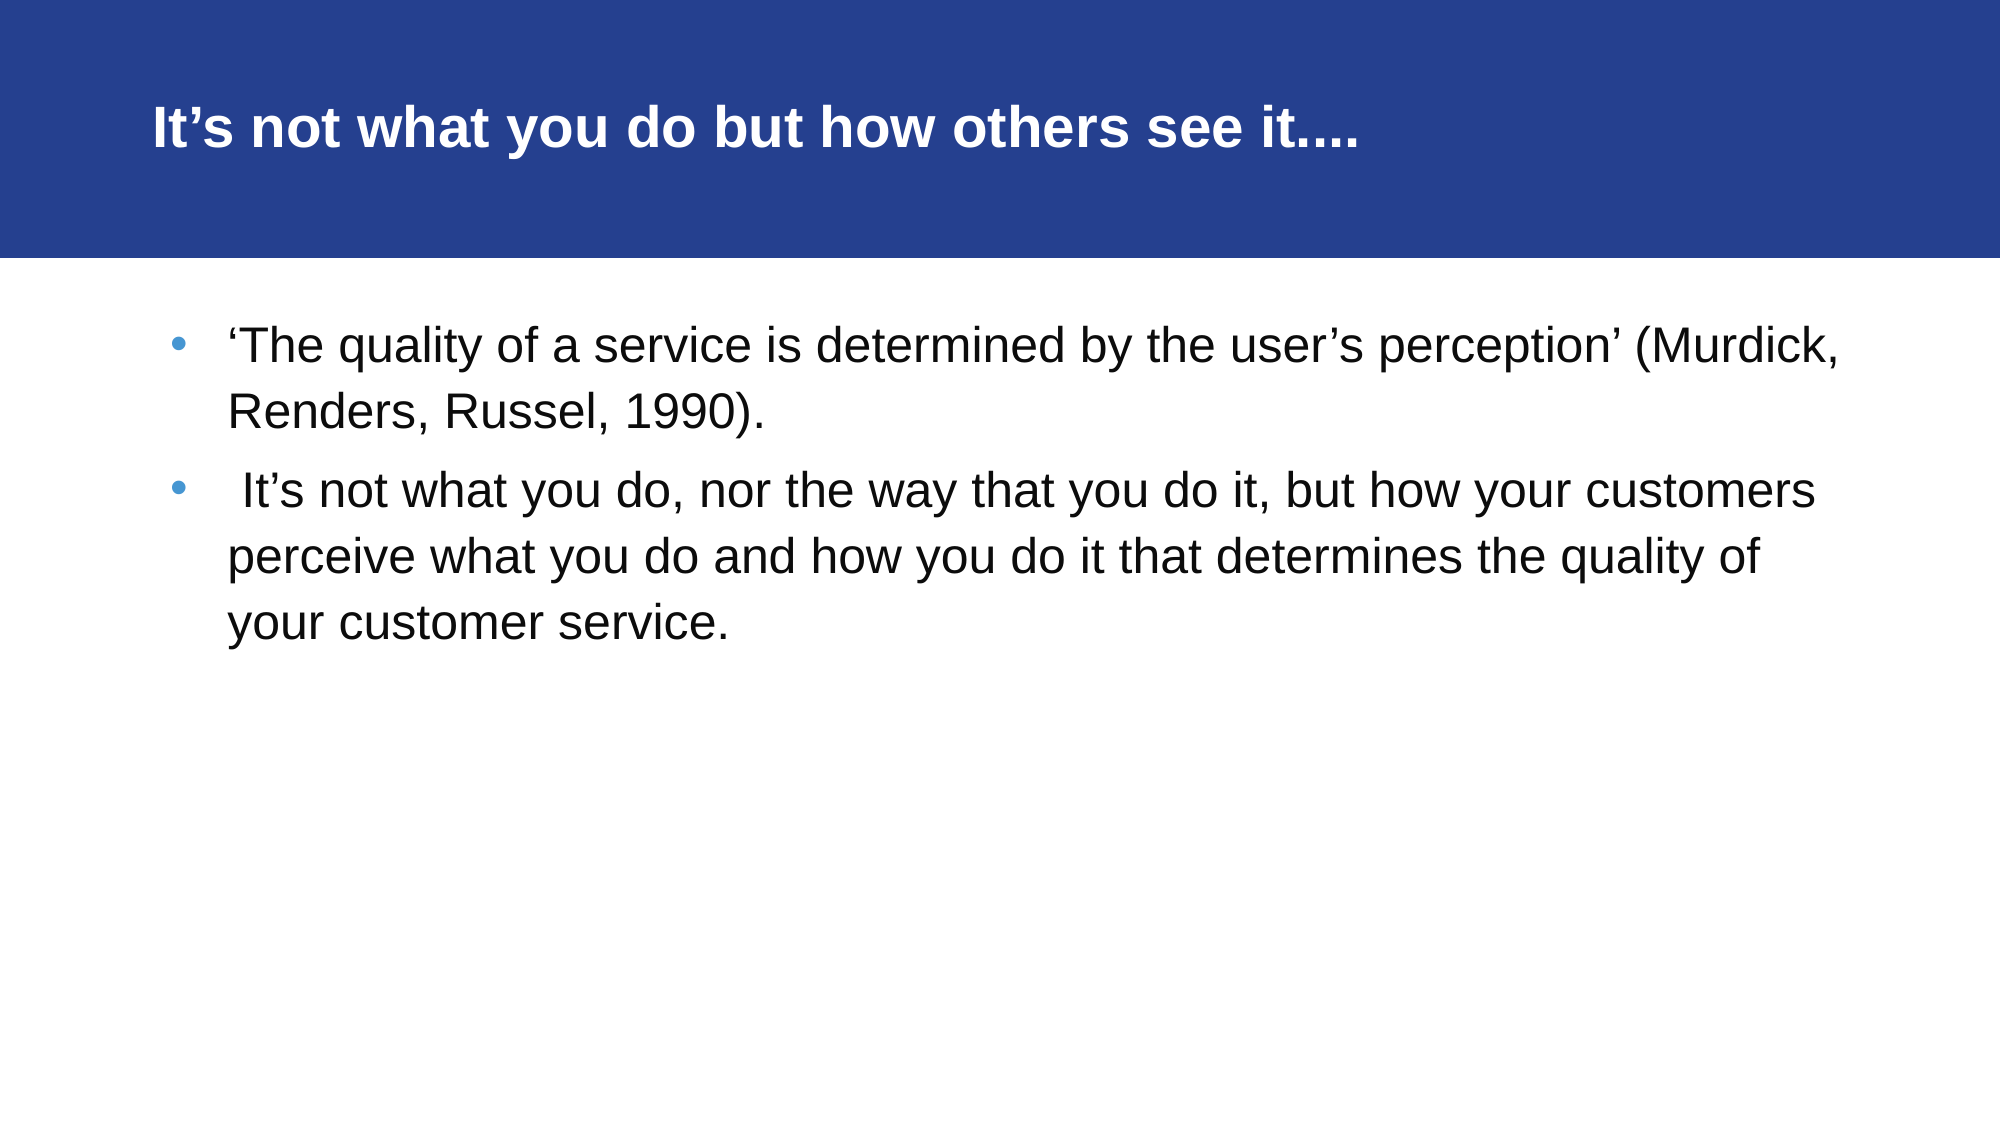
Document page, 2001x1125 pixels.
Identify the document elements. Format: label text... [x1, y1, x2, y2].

title It’s not what you do but how others see it.... [137, 20, 1863, 238]
list ‘The quality of a service is determined by the user’s perception’ (Murdick, Renders, Russel, 1990). It’s not what you do, nor the way that you do it, but how your customers perceive what you do and how you do it that determines the quality of your customer service. [137, 299, 1863, 1025]
